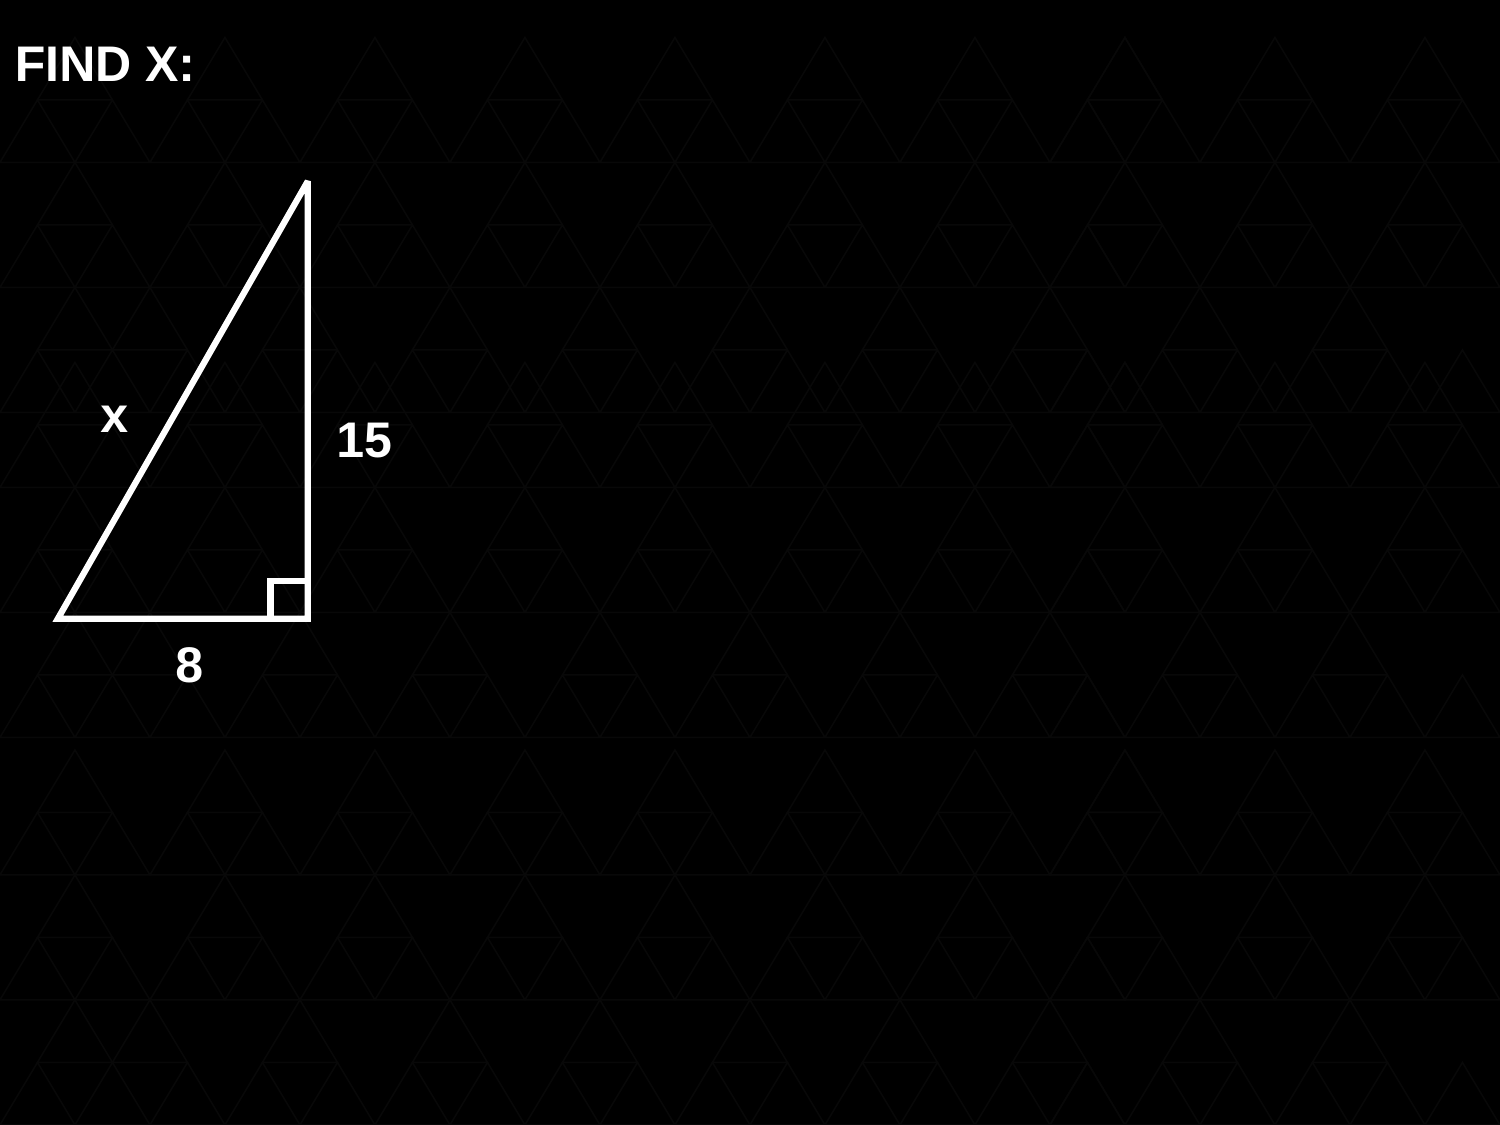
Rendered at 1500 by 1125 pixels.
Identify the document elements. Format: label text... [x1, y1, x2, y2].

text_box FIND X: [0, 5, 1500, 119]
text_box 15 [312, 393, 421, 482]
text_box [57, 180, 309, 619]
text_box 8 [132, 627, 246, 707]
